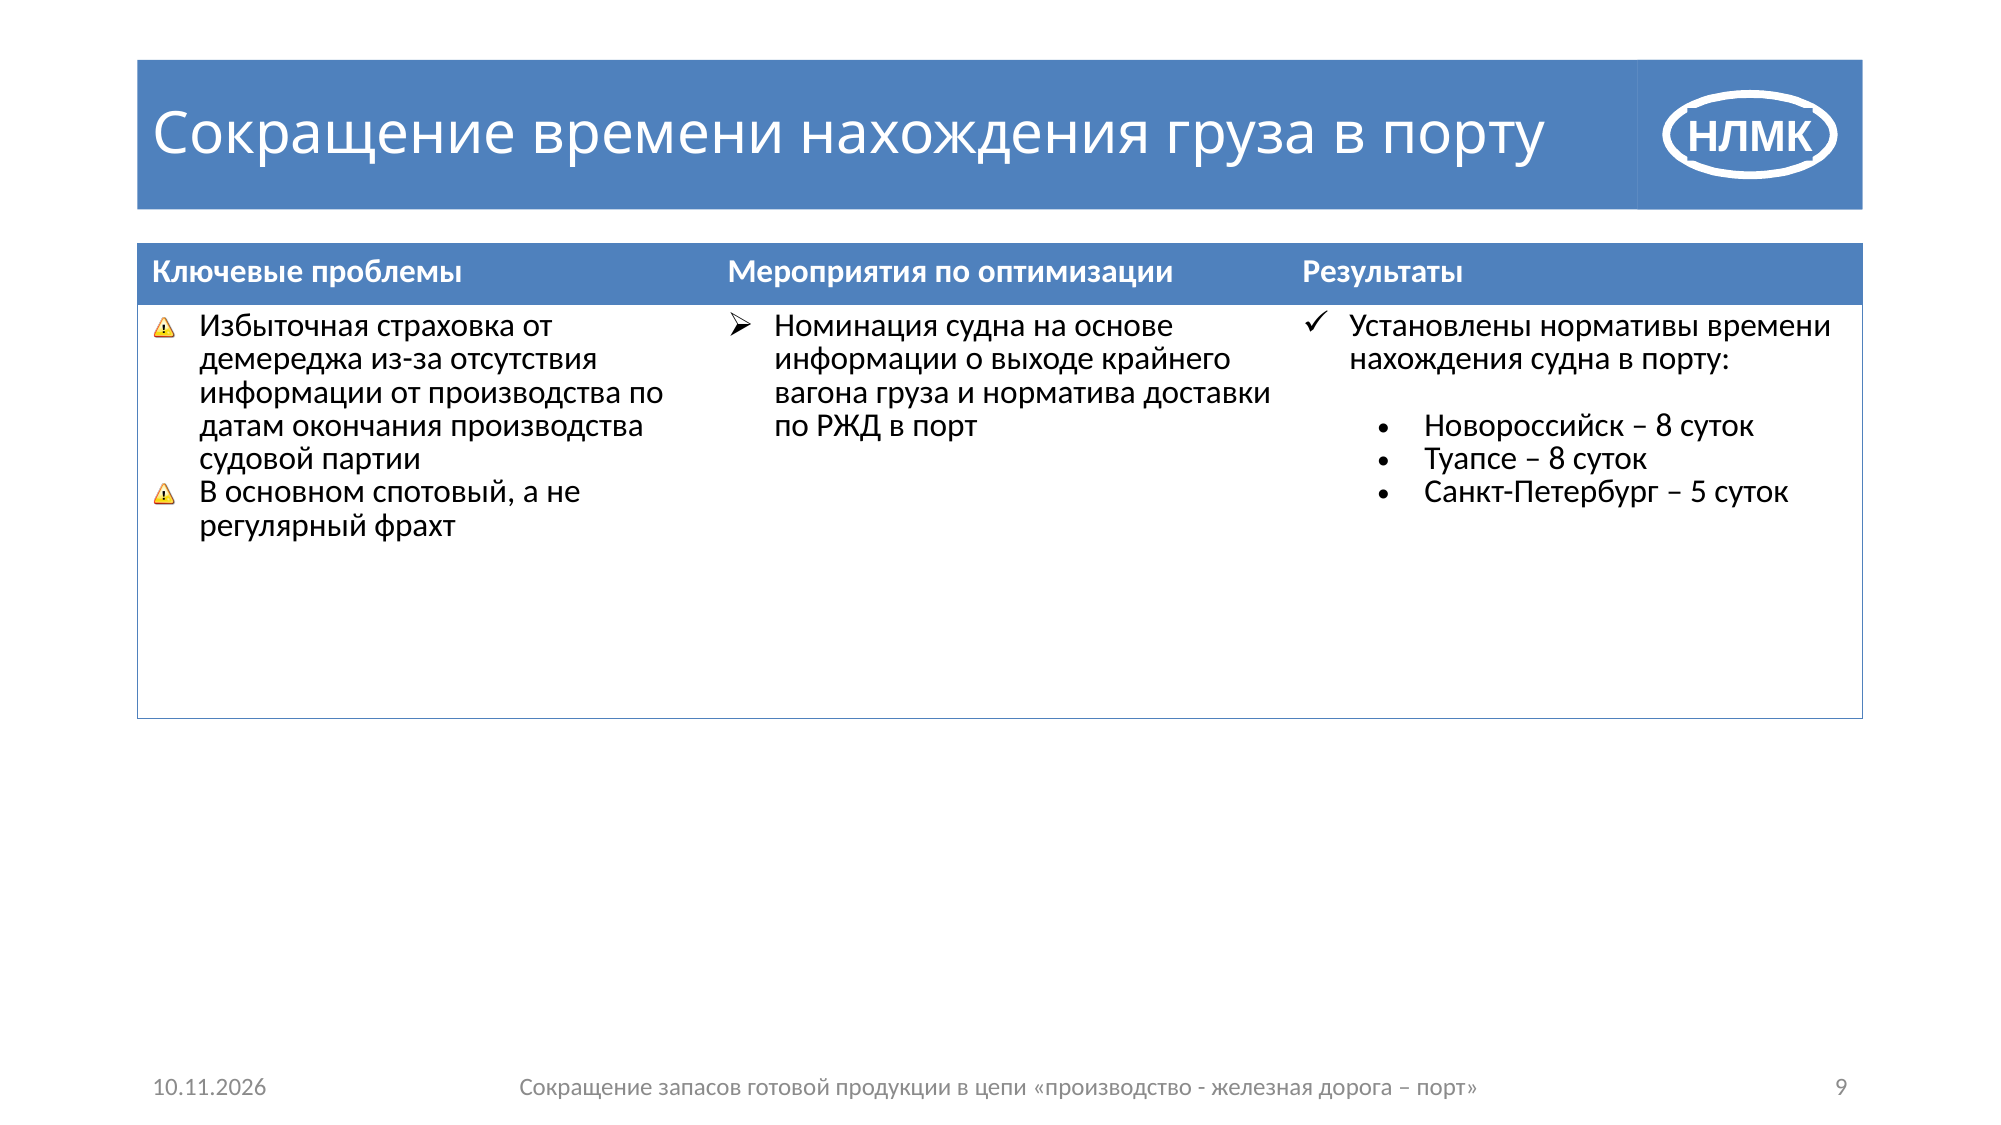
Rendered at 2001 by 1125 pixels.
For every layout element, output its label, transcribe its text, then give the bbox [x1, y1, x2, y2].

table_header Мероприятия по оптимизации [712, 244, 1287, 304]
picture [152, 316, 176, 340]
picture [152, 482, 176, 507]
footer Сокращение запасов готовой продукции в цепи «производство - железная дорога – порт» [458, 1068, 1412, 1103]
slide_number 9 [1412, 1068, 1863, 1103]
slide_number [137, 1068, 458, 1103]
table_header Результаты [1287, 244, 1862, 304]
table_cell Номинация судна на основе информации о выходе крайнего вагона груза и норматива доставки по РЖД в порт [712, 305, 1287, 718]
table_cell Избыточная страховка от демереджа из-за отсутствия информации от производства по датам окончания производства судовой партии В основном спотовый, а не регулярный фрахт [138, 305, 712, 718]
title Сокращение времени нахождения груза в порту [137, 59, 1638, 210]
table_cell Установлены нормативы времени нахождения судна в порту: Новороссийск – 8 суток Туапсе – 8 суток Санкт-Петербург – 5 суток [1287, 305, 1862, 718]
table_header Ключевые проблемы [138, 244, 712, 304]
